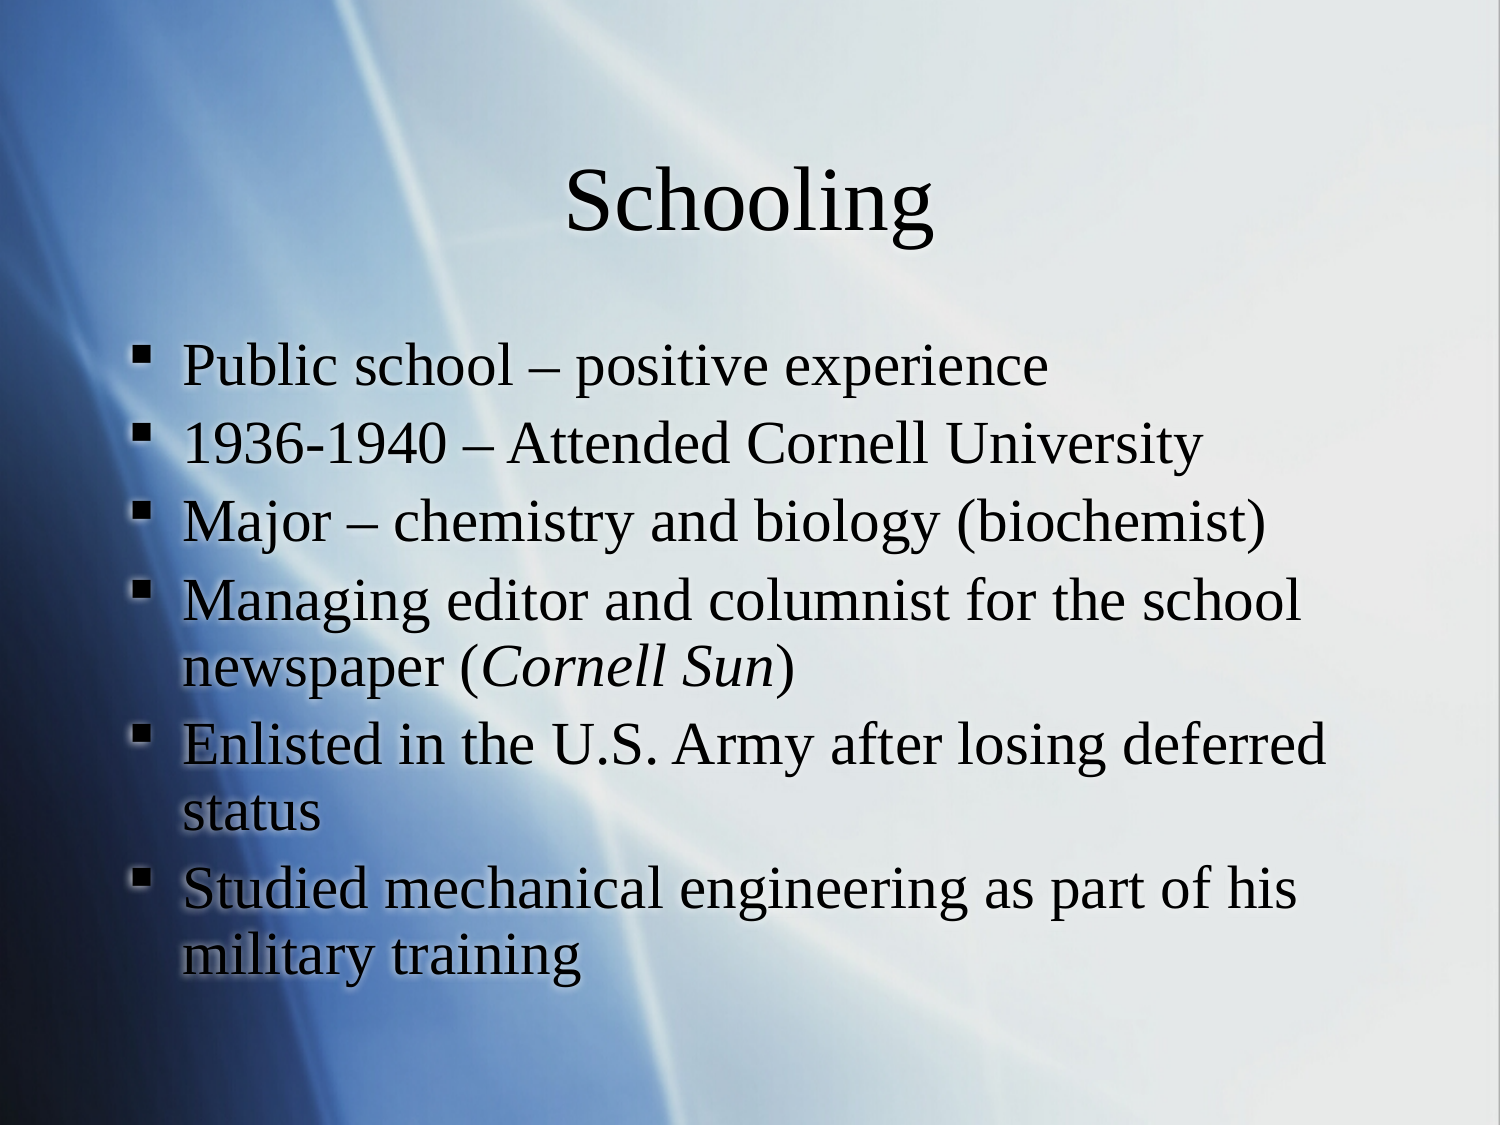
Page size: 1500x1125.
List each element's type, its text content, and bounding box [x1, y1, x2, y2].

list Public school – positive experience 1936-1940 – Attended Cornell University Major – chemistry and biology (biochemist) Managing editor and columnist for the school newspaper (Cornell Sun) Enlisted in the U.S. Army after losing deferred status Studied mechanical engineering as part of his military training [112, 324, 1388, 1001]
title Schooling [112, 99, 1388, 288]
picture [0, 0, 1500, 1125]
